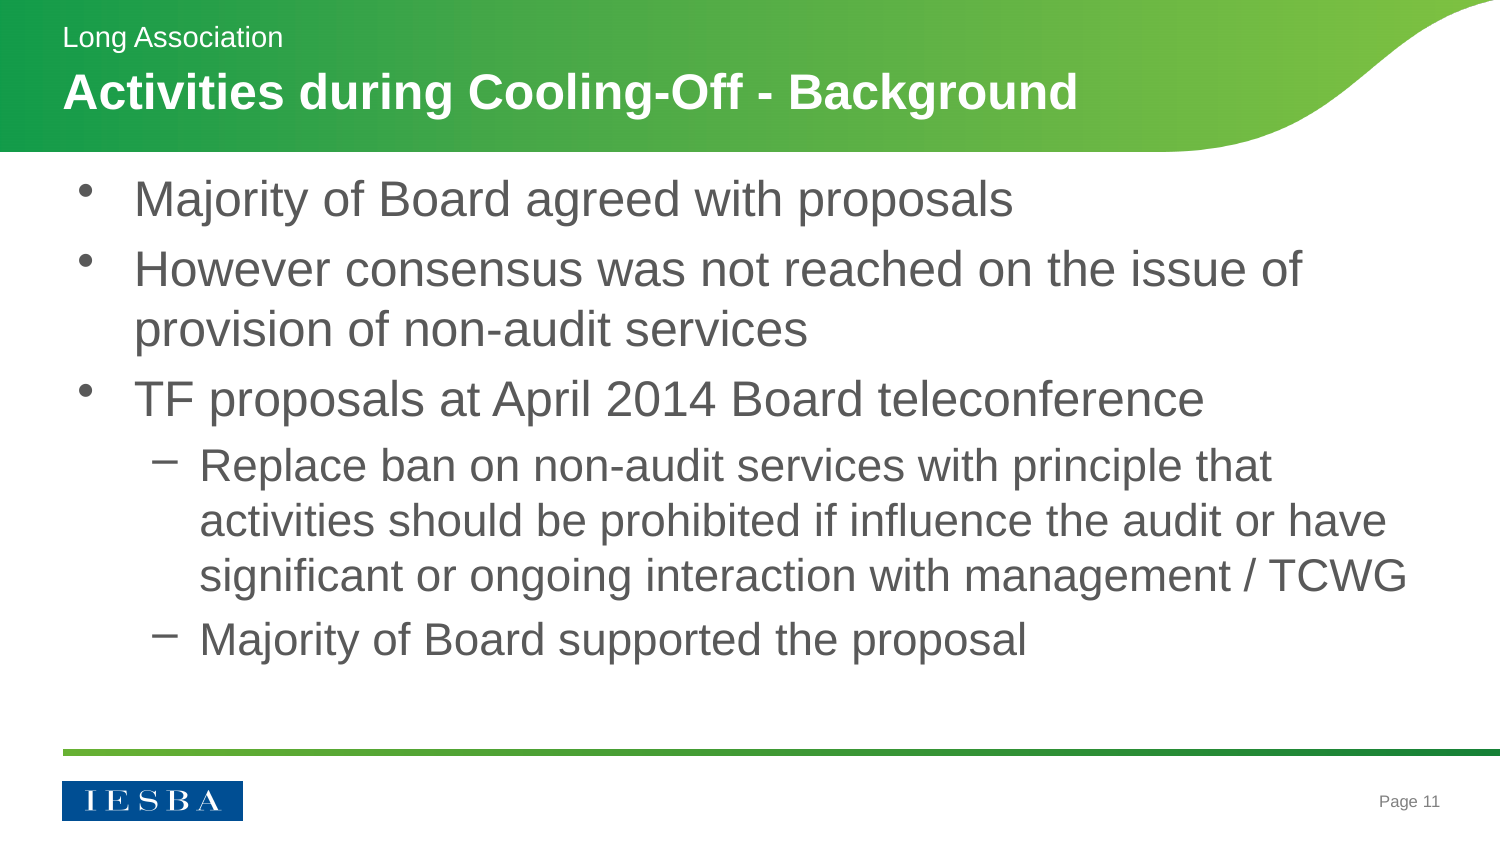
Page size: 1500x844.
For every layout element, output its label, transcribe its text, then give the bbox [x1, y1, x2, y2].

title Activities during Cooling-Off - Background [62, 56, 1300, 122]
list Majority of Board agreed with proposals However consensus was not reached on the issue of provision of non-audit services TF proposals at April 2014 Board teleconference Replace ban on non-audit services with principle that activities should be prohibited if influence the audit or have significant or ongoing interaction with management / TCWG Majority of Board supported the proposal [62, 159, 1450, 735]
picture [62, 781, 243, 821]
picture [0, 0, 1497, 152]
subtitle Long Association [62, 18, 500, 47]
